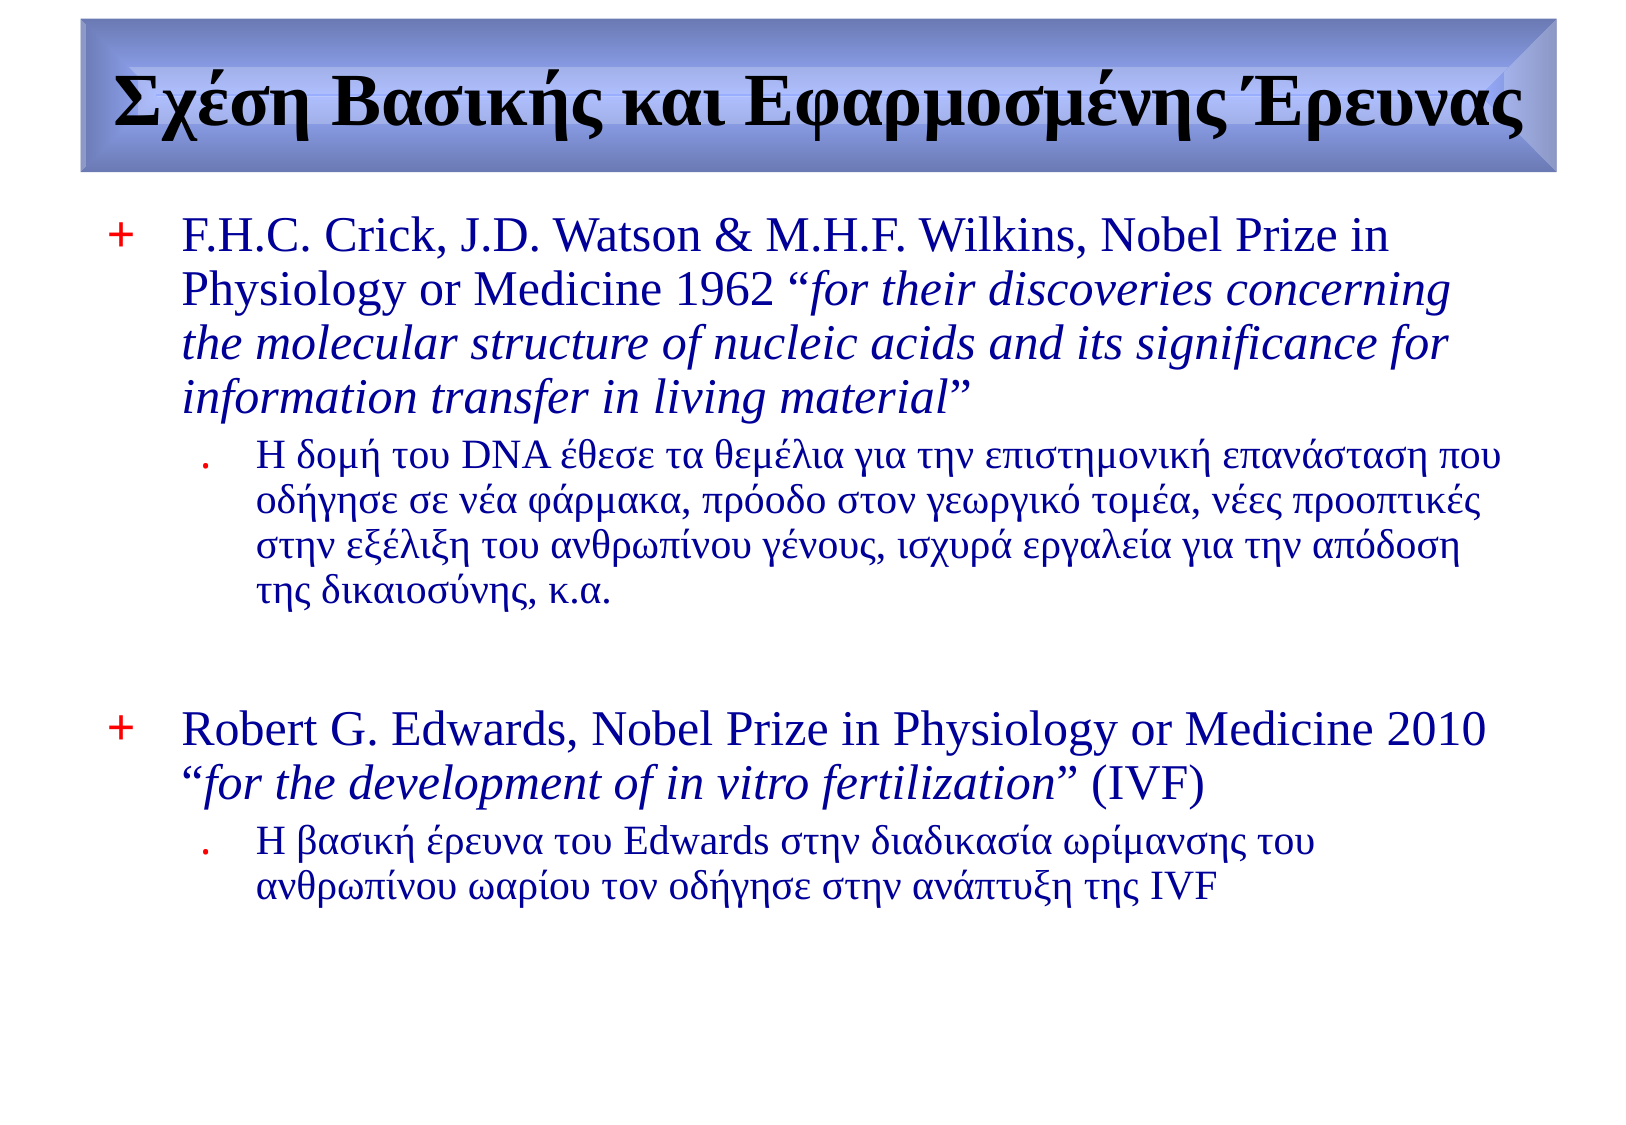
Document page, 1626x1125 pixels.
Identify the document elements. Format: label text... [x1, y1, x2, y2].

title Σχέση Βασικής και Εφαρμοσμένης Έρευνας [80, 18, 1557, 173]
list F.H.C. Crick, J.D. Watson & M.H.F. Wilkins, Nobel Prize in Physiology or Medicine 1962 “for their discoveries concerning the molecular structure of nucleic acids and its significance for information transfer in living material” Η δομή του DNA έθεσε τα θεμέλια για την επιστημονική επανάσταση που οδήγησε σε νέα φάρμακα, πρόοδο στον γεωργικό τομέα, νέες προοπτικές στην εξέλιξη του ανθρωπίνου γένους, ισχυρά εργαλεία για την απόδοση της δικαιοσύνης, κ.α. Robert G. Edwards, Nobel Prize in Physiology or Medicine 2010 “for the development of in vitro fertilization” (IVF) Η βασική έρευνα του Edwards στην διαδικασία ωρίμανσης του ανθρωπίνου ωαρίου τον οδήγησε στην ανάπτυξη της IVF [91, 201, 1534, 1094]
